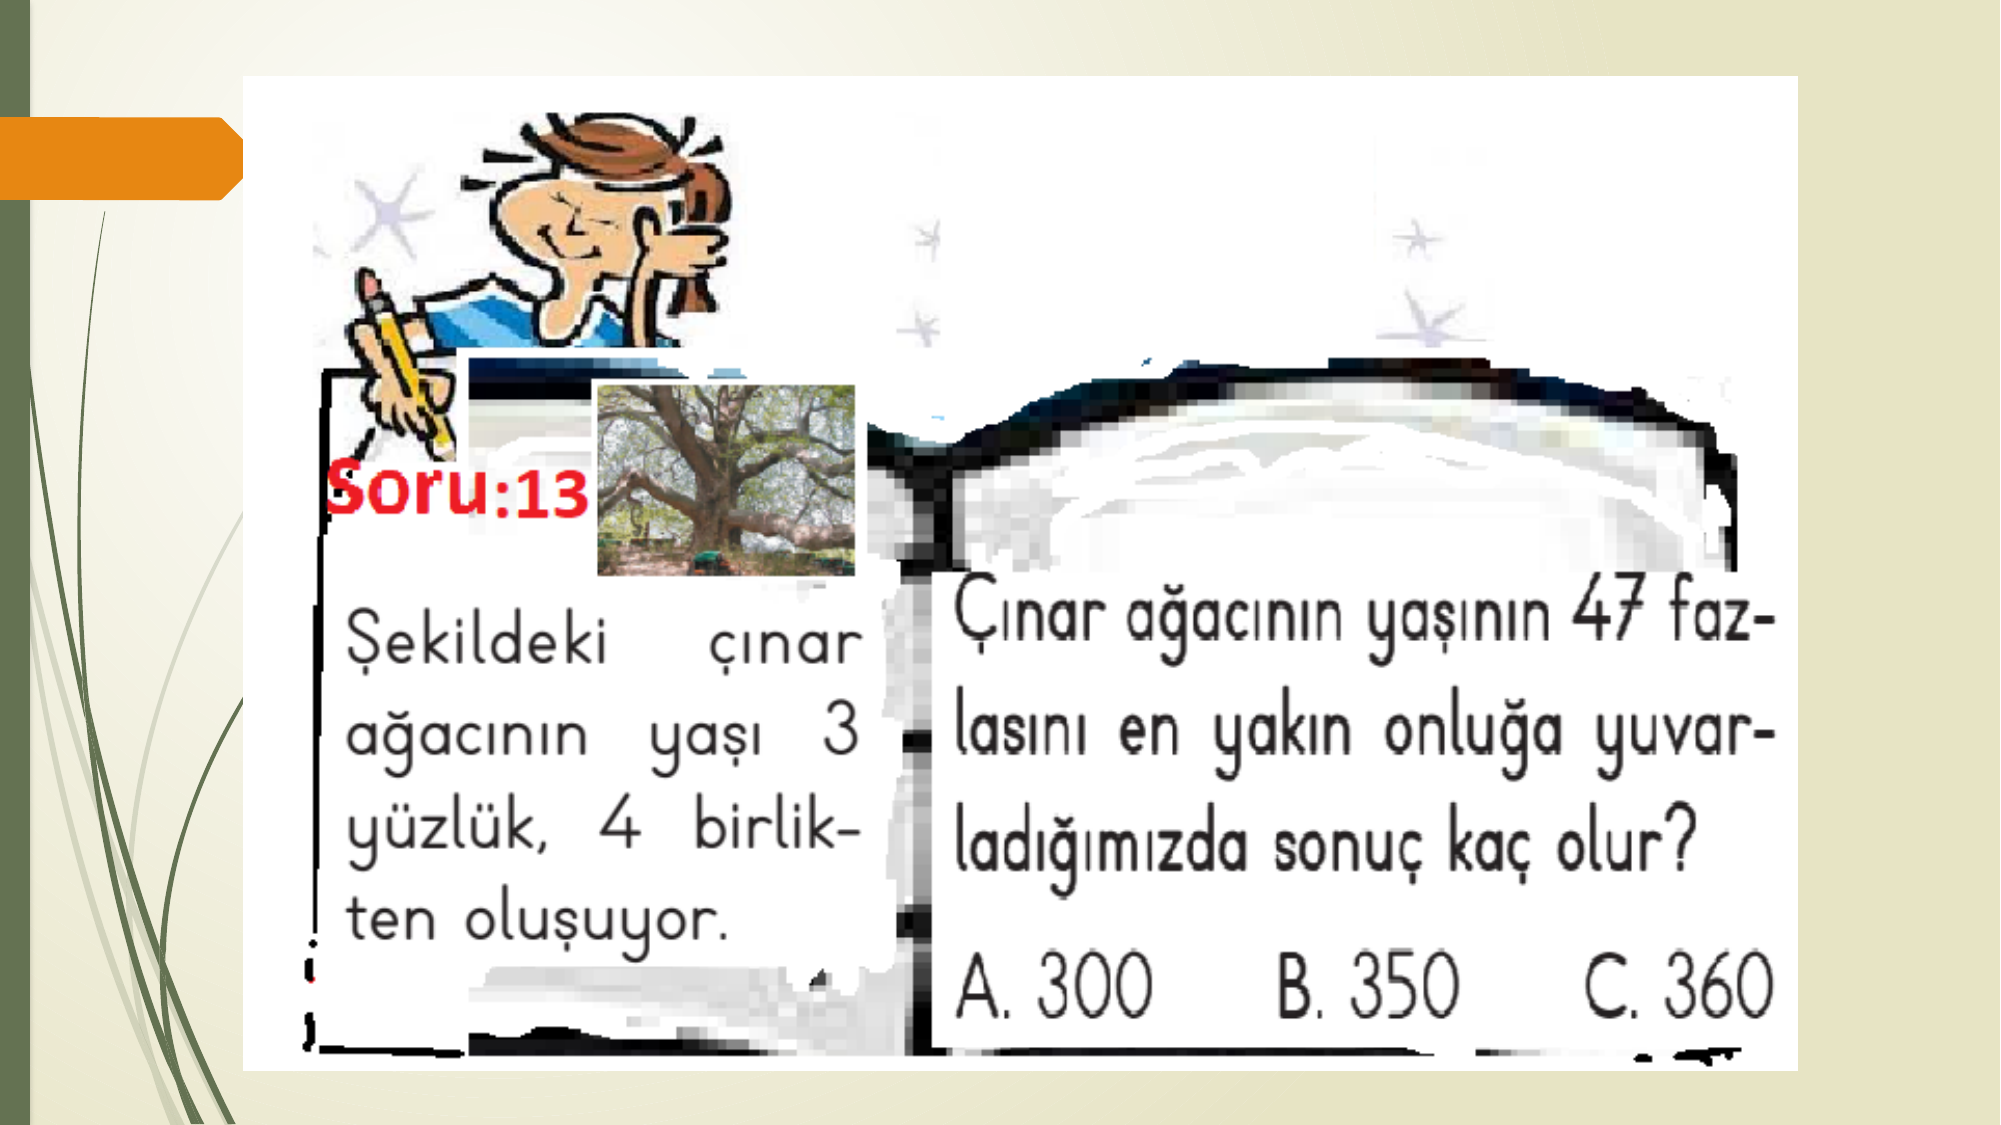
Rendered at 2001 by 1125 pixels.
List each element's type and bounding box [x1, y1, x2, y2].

picture [243, 76, 1799, 1072]
